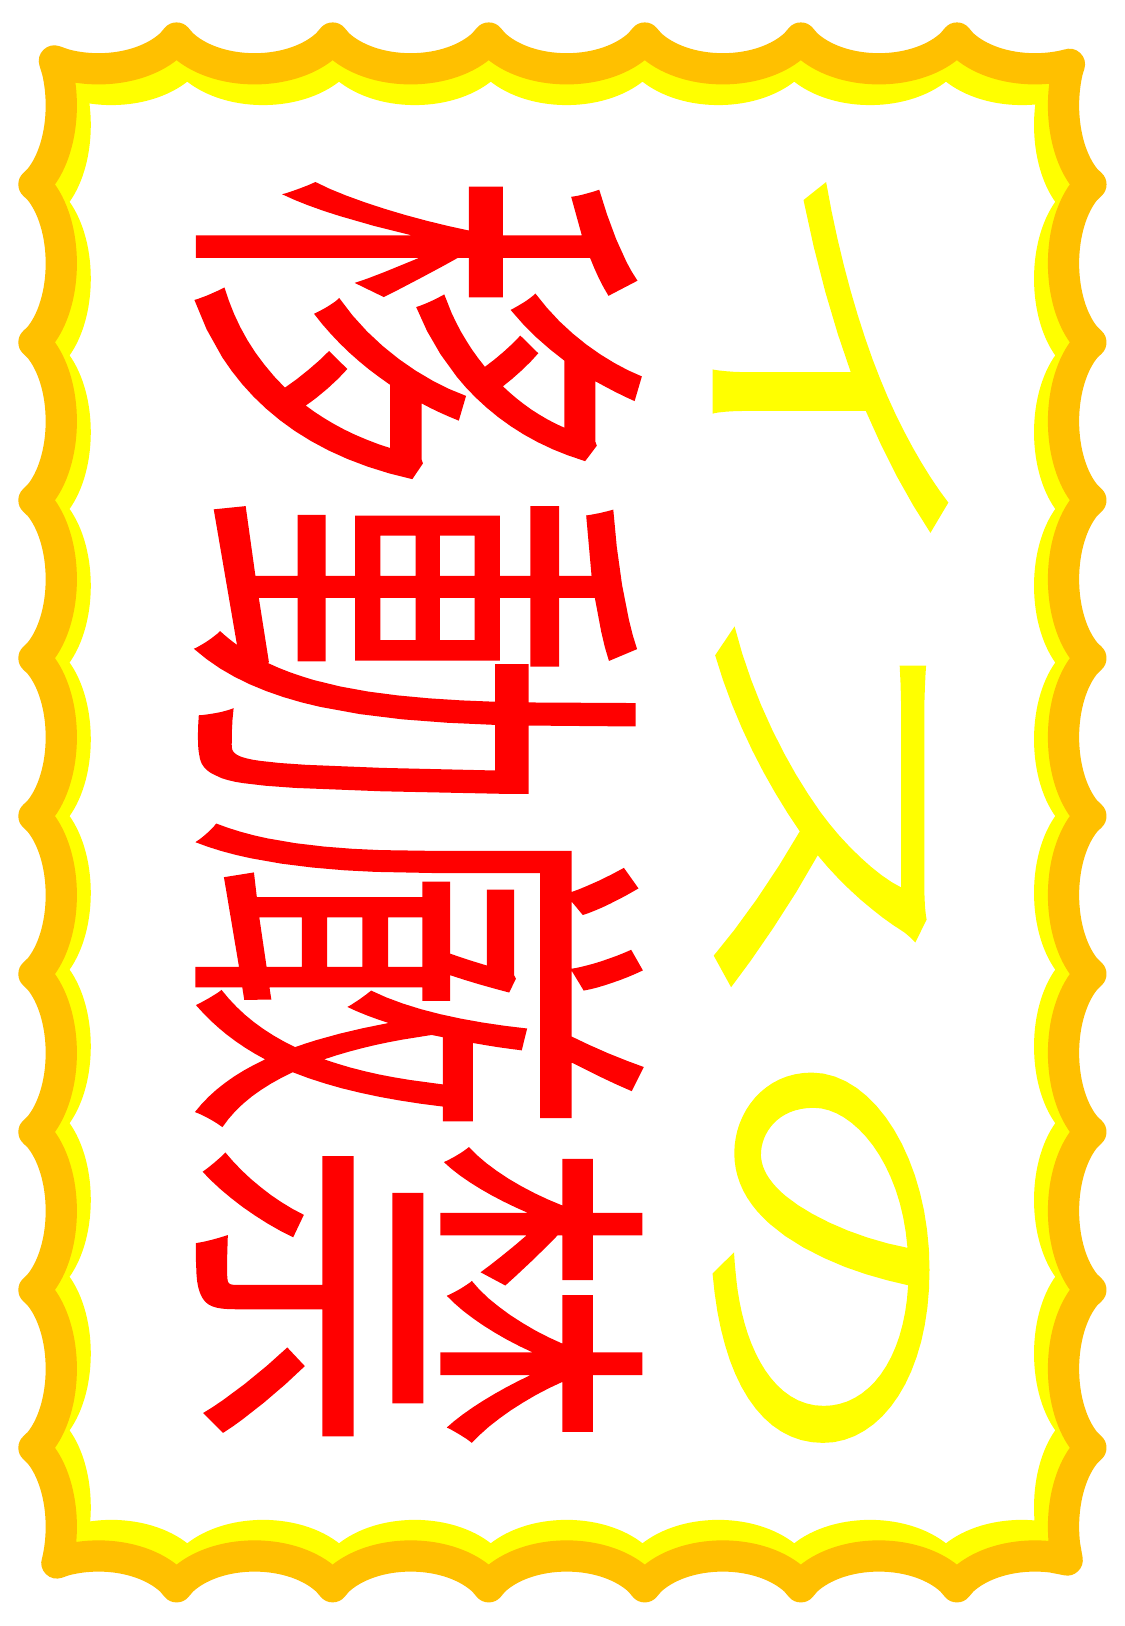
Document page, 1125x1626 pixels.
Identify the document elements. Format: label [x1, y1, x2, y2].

text_box [33, 37, 1092, 1588]
